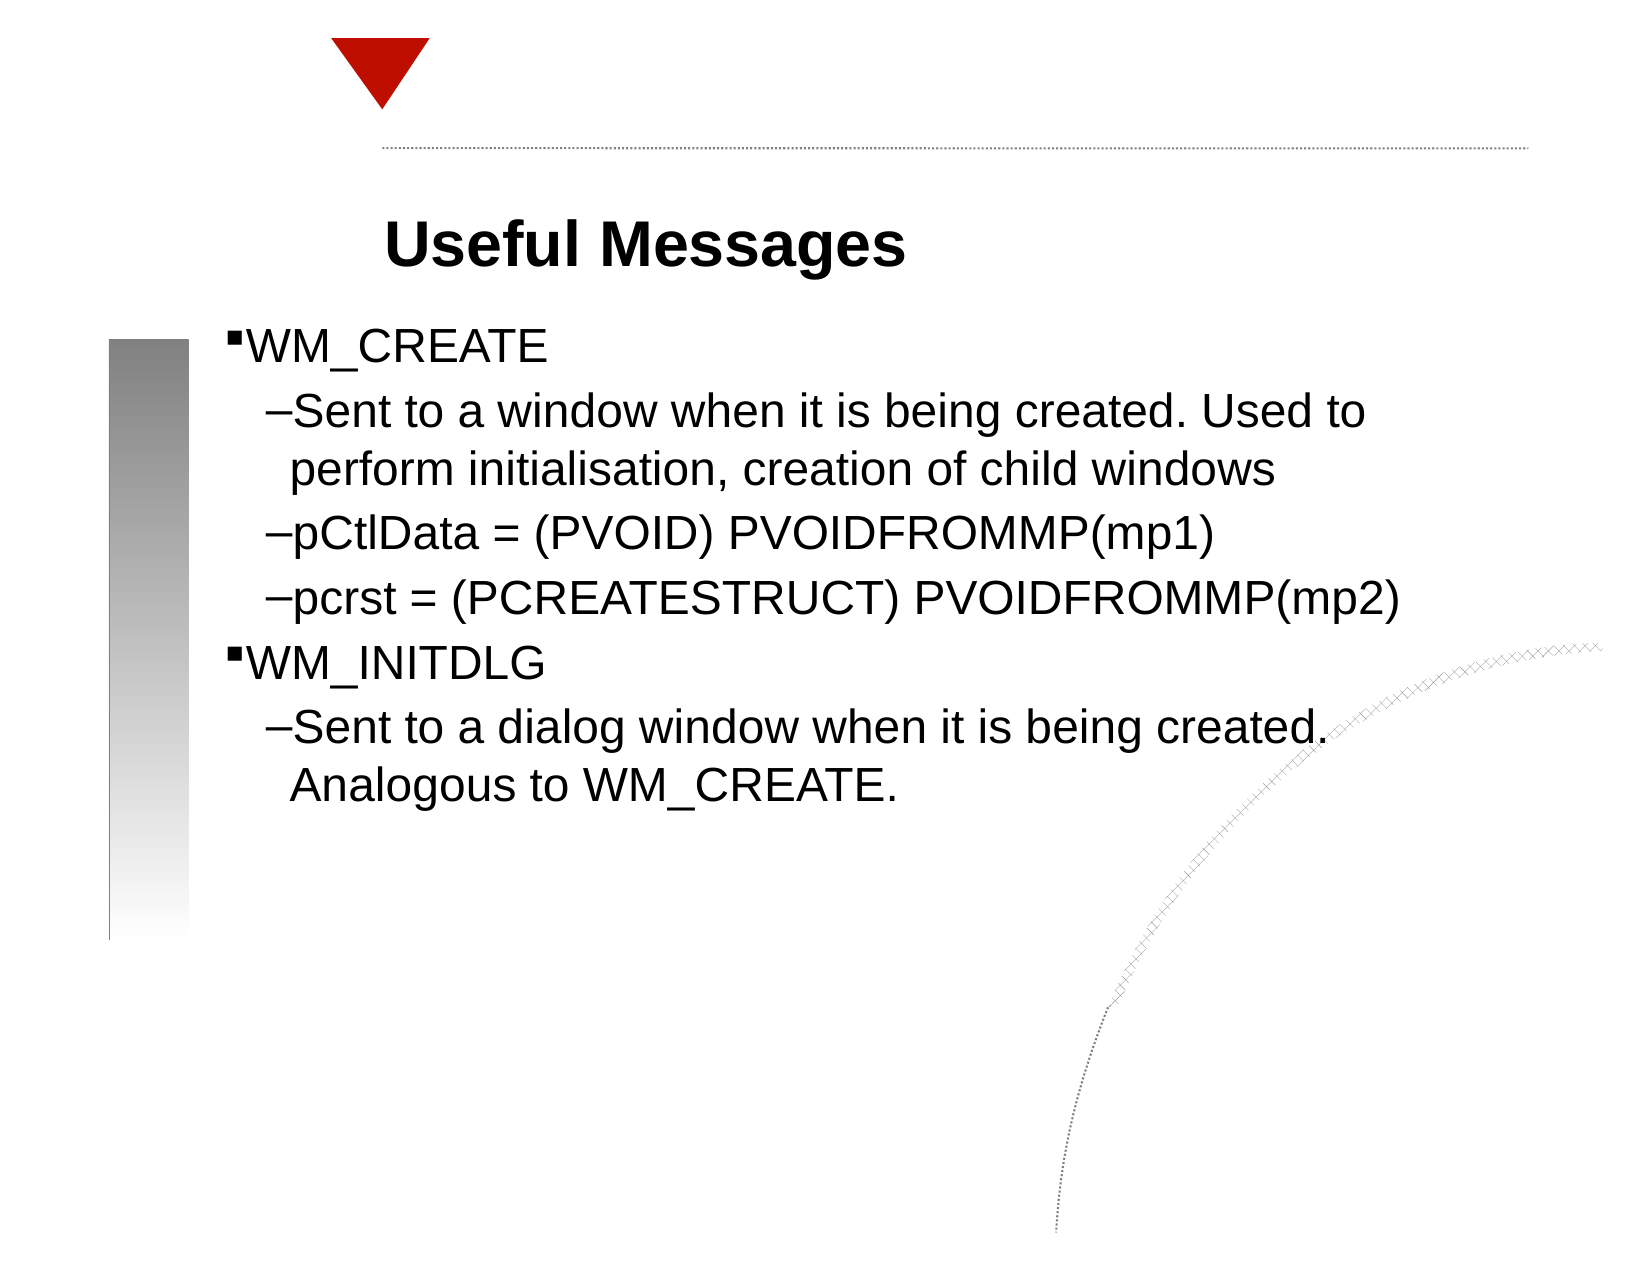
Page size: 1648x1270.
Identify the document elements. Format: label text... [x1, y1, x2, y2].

text_box WM_CREATE Sent to a window when it is being created. Used to perform initialisation, creation of child windows pCtlData = (PVOID) PVOIDFROMMP(mp1) pcrst = (PCREATESTRUCT) PVOIDFROMMP(mp2) WM_INITDLG Sent to a dialog window when it is being created. Analogous to WM_CREATE. [223, 315, 1531, 811]
text_box Useful Messages [384, 202, 1538, 280]
